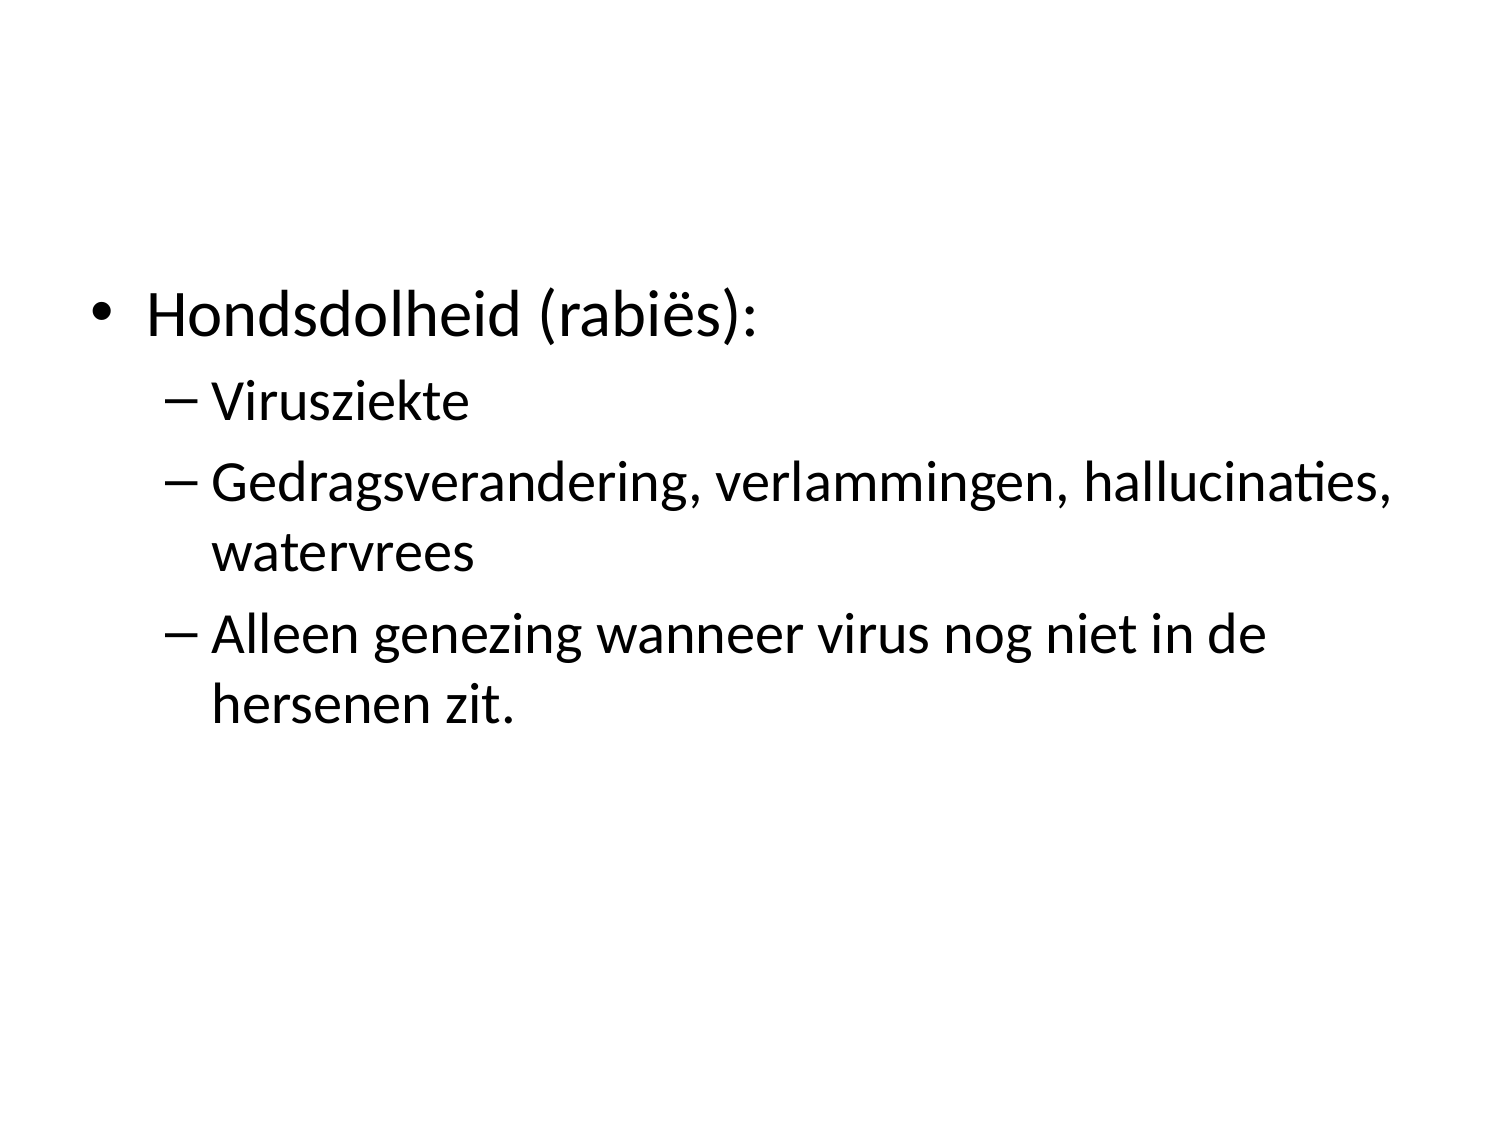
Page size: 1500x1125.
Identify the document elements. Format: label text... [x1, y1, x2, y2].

list Hondsdolheid (rabiës): Virusziekte Gedragsverandering, verlammingen, hallucinaties, watervrees Alleen genezing wanneer virus nog niet in de hersenen zit. [75, 262, 1425, 1005]
